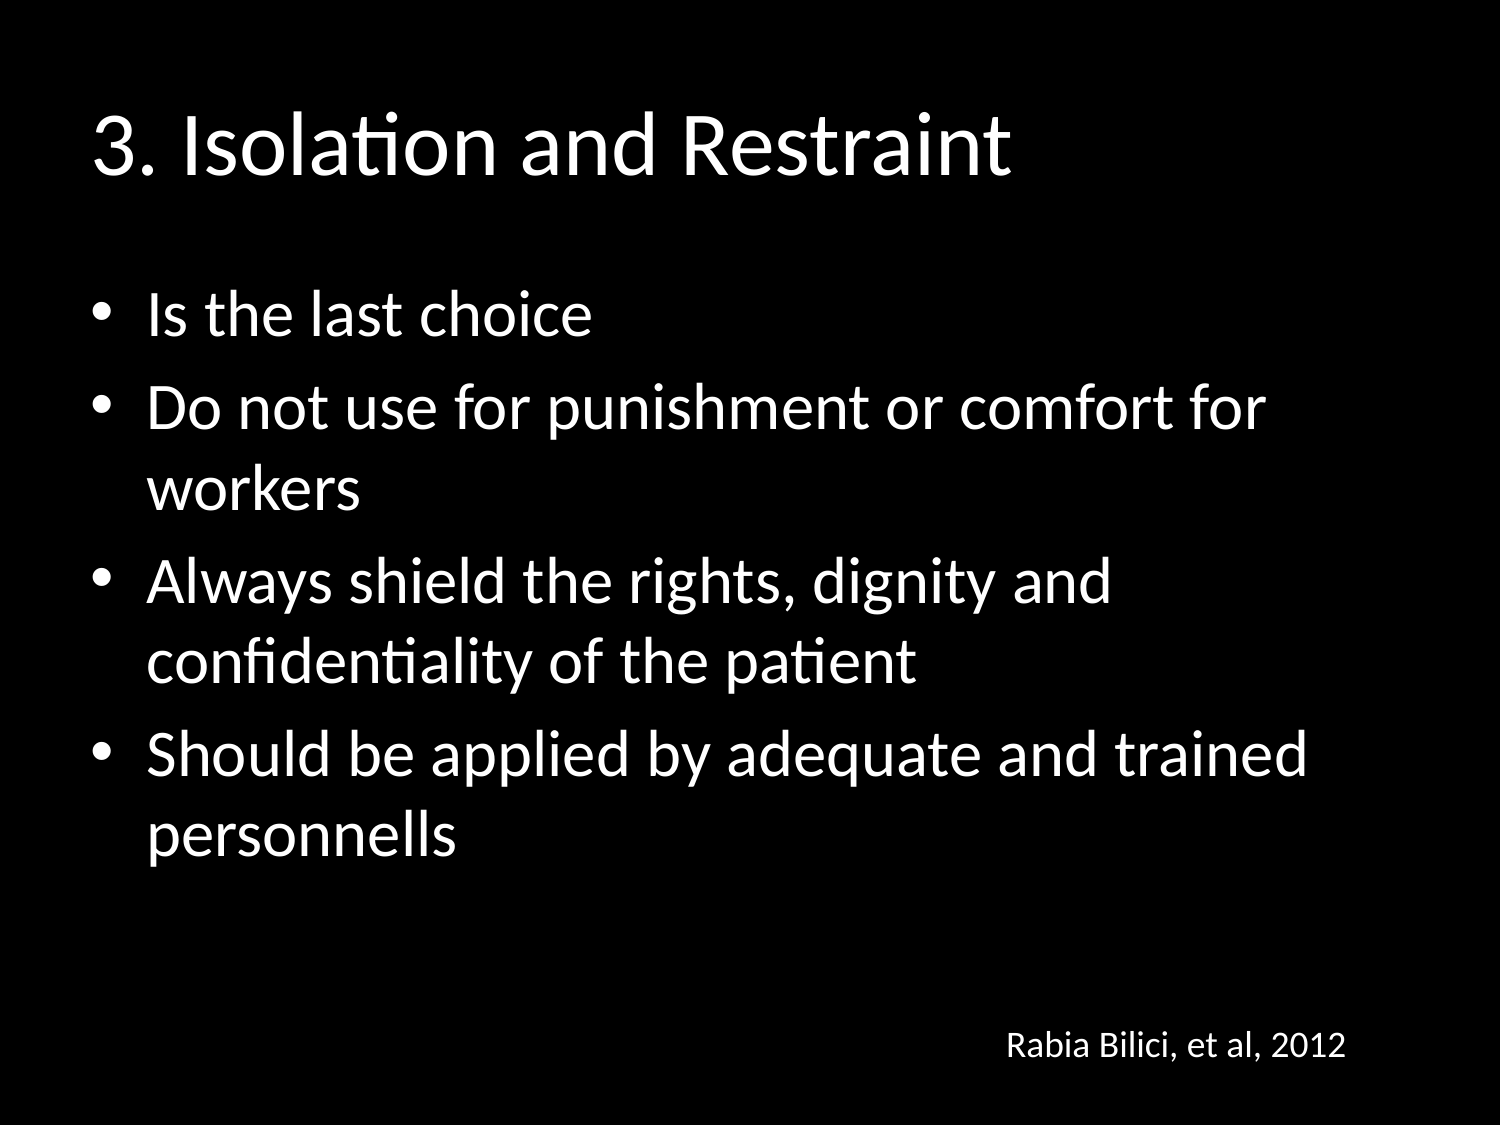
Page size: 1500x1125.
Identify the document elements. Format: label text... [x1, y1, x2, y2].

title 3. Isolation and Restraint [75, 45, 1425, 233]
list Is the last choice Do not use for punishment or comfort for workers Always shield the rights, dignity and confidentiality of the patient Should be applied by adequate and trained personnells [75, 262, 1425, 1005]
text_box Rabia Bilici, et al, 2012 [982, 1012, 1458, 1073]
